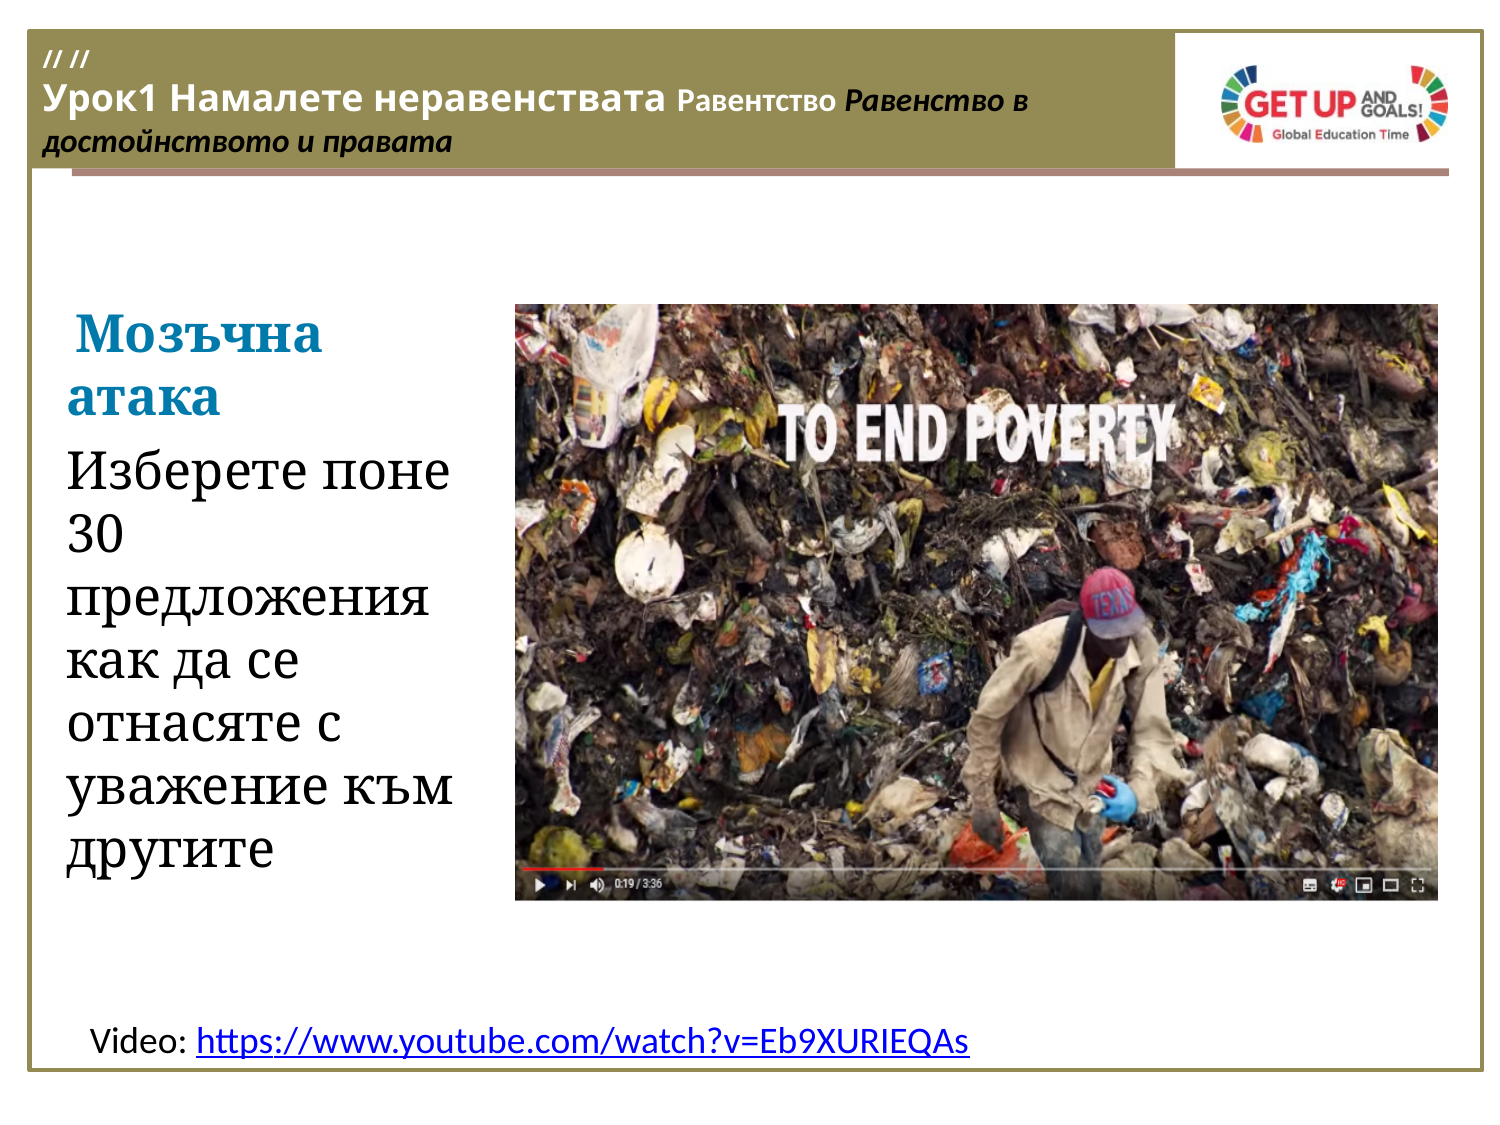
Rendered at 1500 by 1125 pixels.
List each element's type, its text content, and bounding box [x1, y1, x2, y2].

text_box // // Урок1 Намалете неравенствата Равентство Равенство в достойнството и правата [29, 30, 1176, 169]
text_box [27, 29, 1484, 1072]
picture [515, 304, 1438, 902]
list Мозъчна атака Изберете поне 30 предложения как да се отнасяте с уважение към другите [51, 292, 493, 891]
text_box [71, 168, 1449, 177]
picture [1221, 64, 1449, 144]
text_box Video: https://www.youtube.com/watch?v=Eb9XURIEQAs [75, 1008, 1058, 1114]
